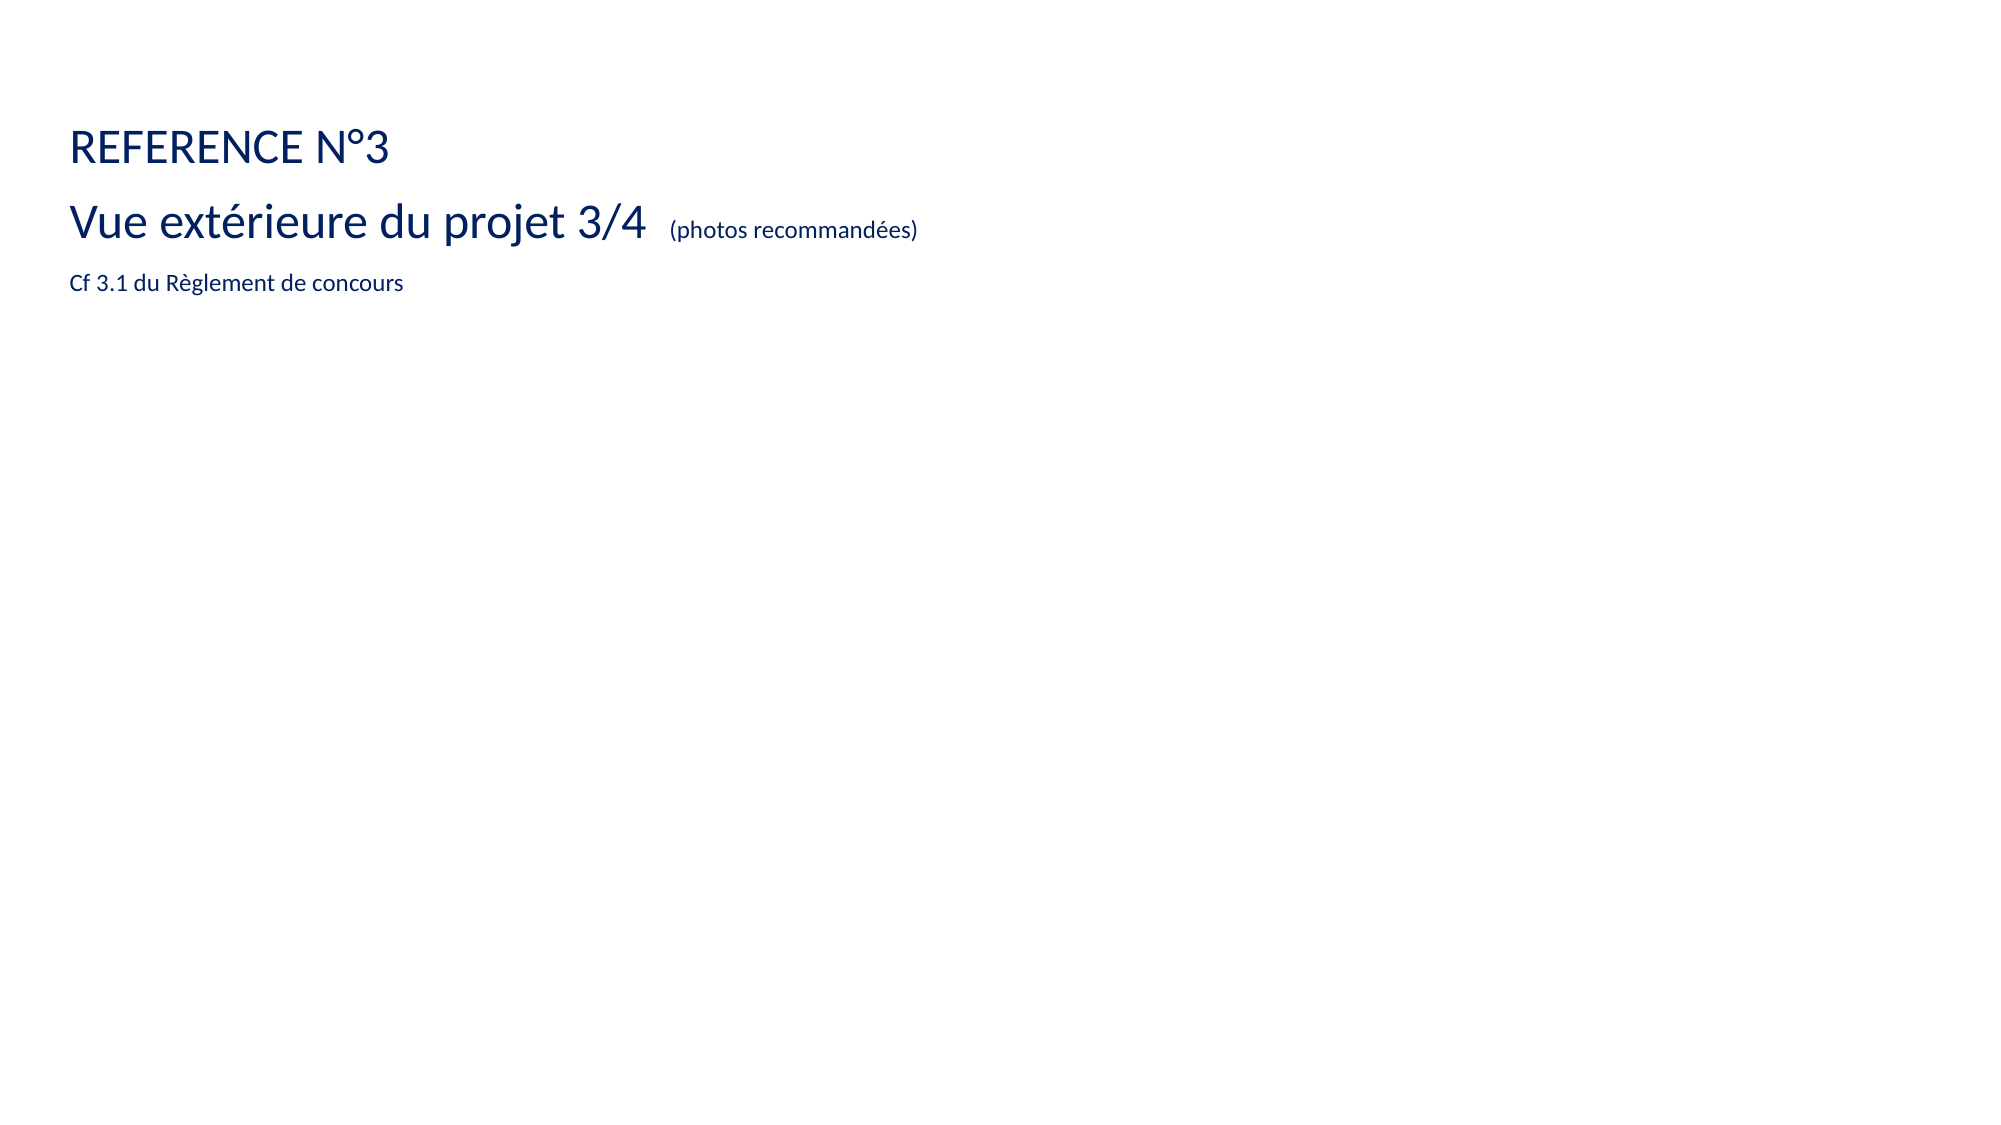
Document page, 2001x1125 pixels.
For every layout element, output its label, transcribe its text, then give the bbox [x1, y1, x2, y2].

subtitle REFERENCE N°3 Vue extérieure du projet 3/4 (photos recommandées) Cf 3.1 du Règlement de concours [54, 112, 1555, 385]
